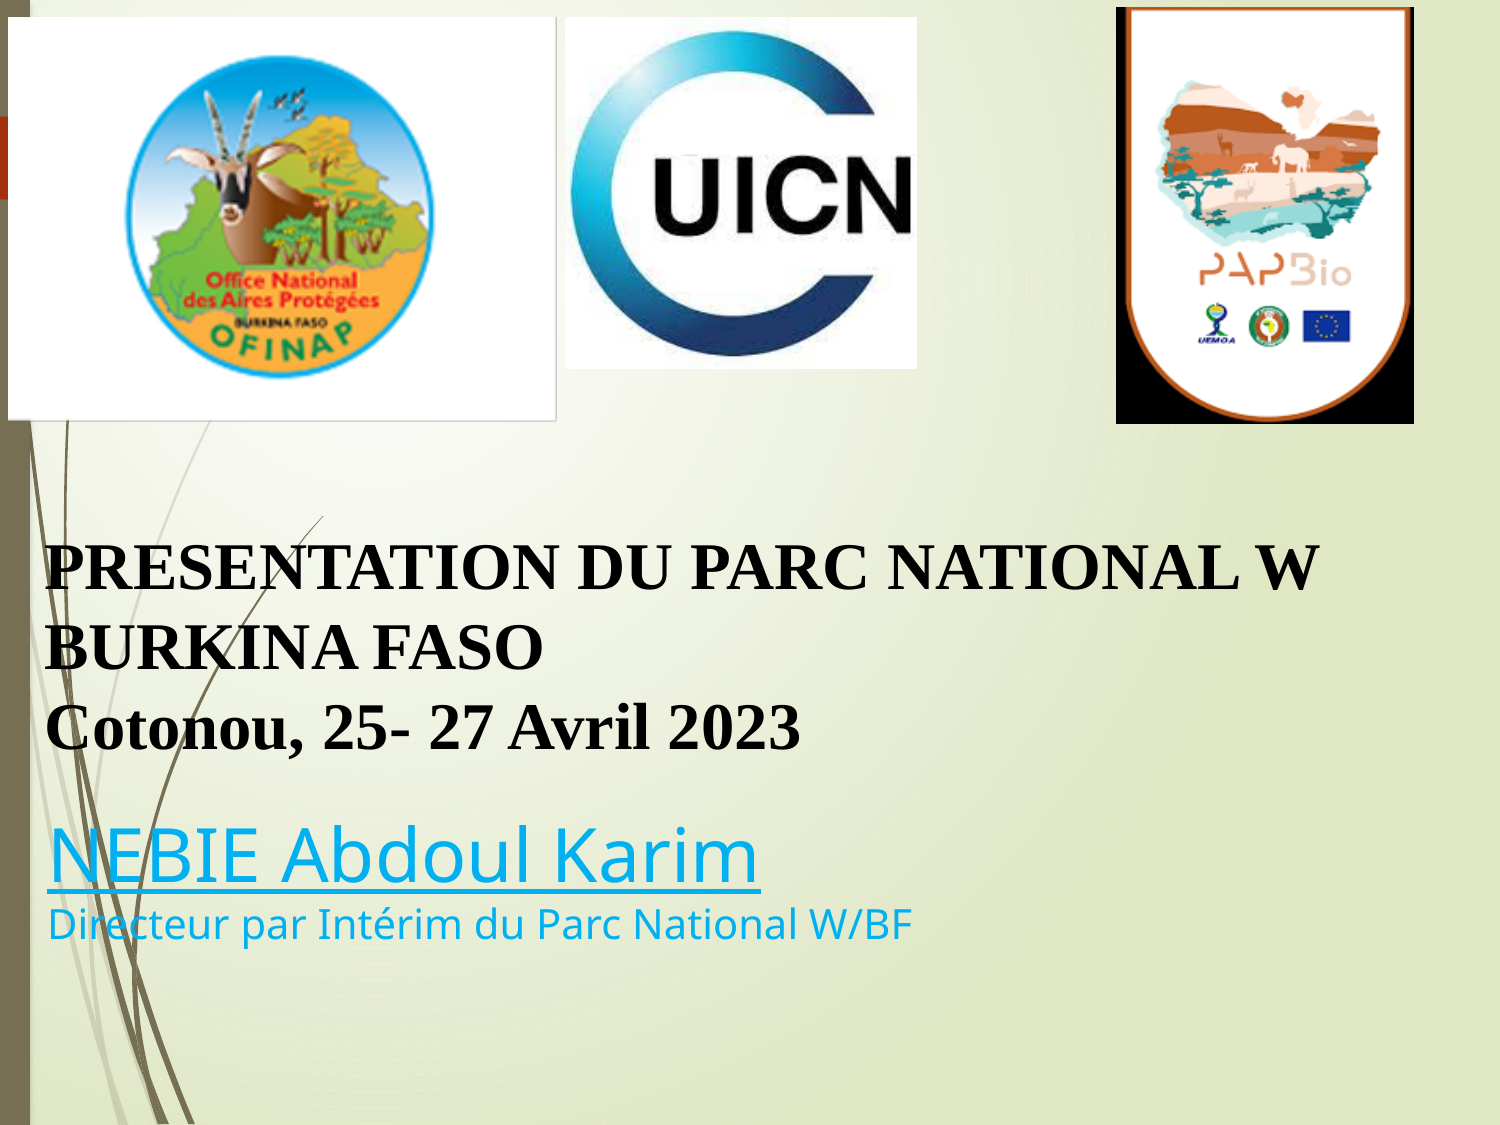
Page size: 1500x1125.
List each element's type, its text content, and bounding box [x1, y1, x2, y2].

picture [1115, 7, 1414, 424]
text_box NEBIE Abdoul Karim Directeur par Intérim du Parc National W/BF [32, 800, 1450, 956]
text_box PRESENTATION DU PARC NATIONAL W BURKINA FASO Cotonou, 25- 27 Avril 2023 [29, 515, 1447, 895]
picture [565, 16, 918, 369]
picture [7, 16, 560, 424]
